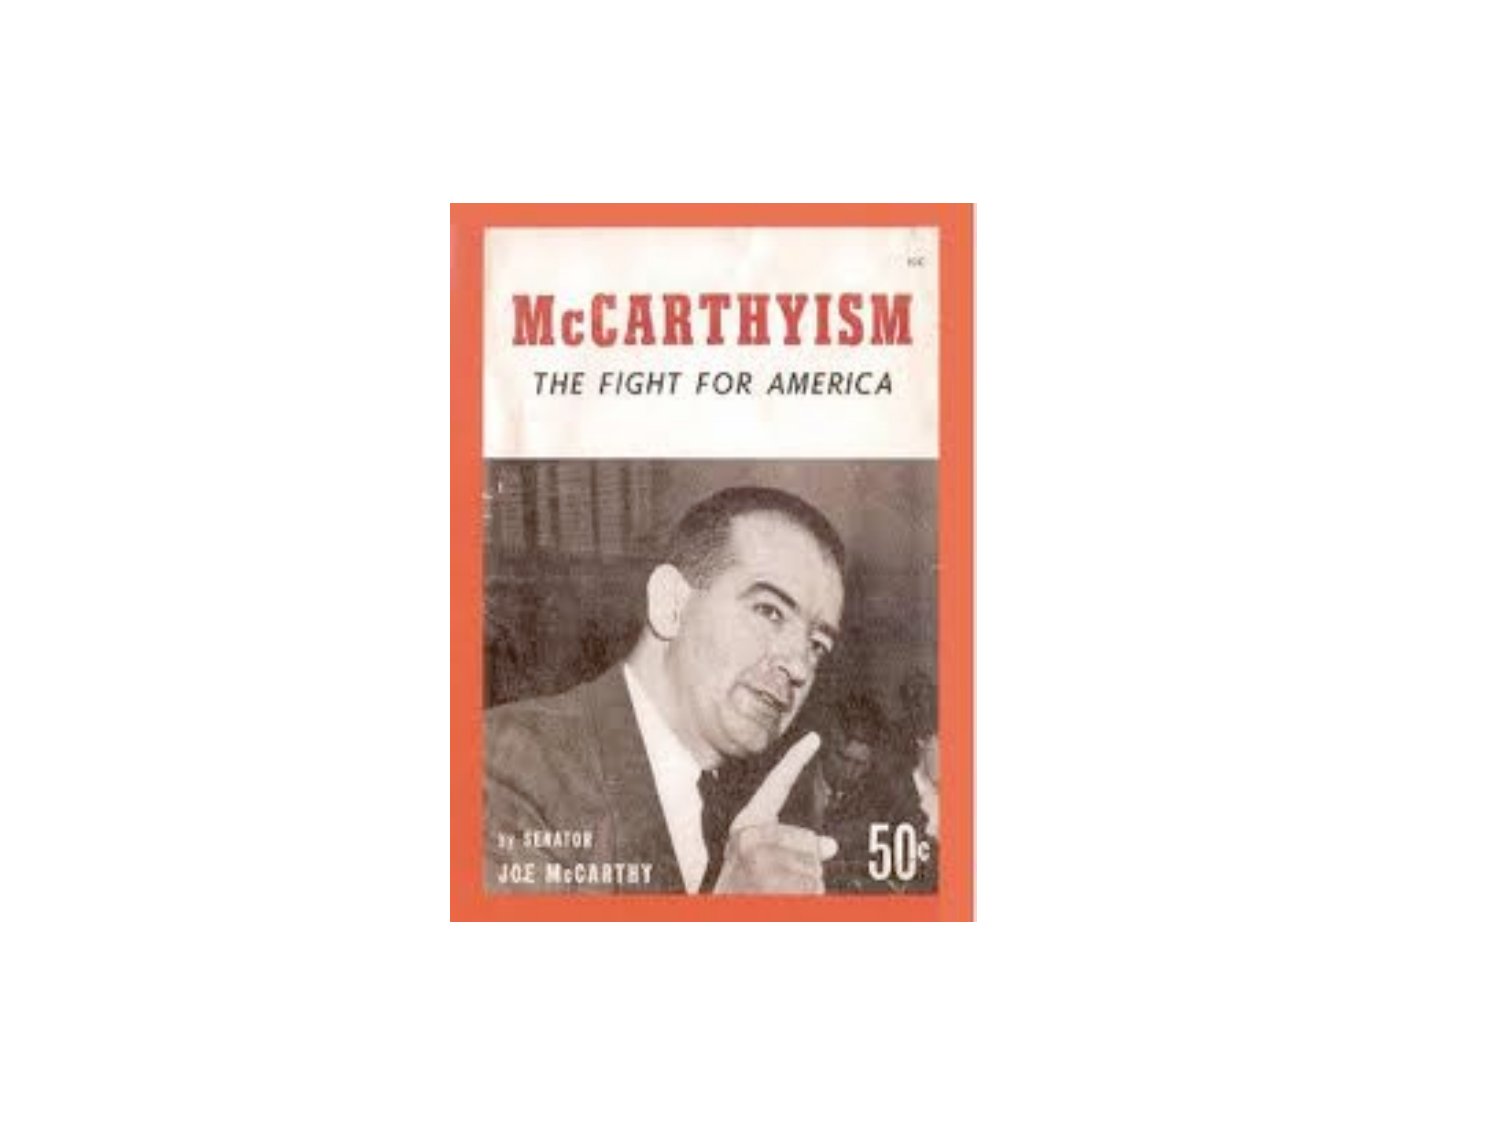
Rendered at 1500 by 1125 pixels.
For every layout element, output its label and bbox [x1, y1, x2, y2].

picture [449, 203, 977, 922]
